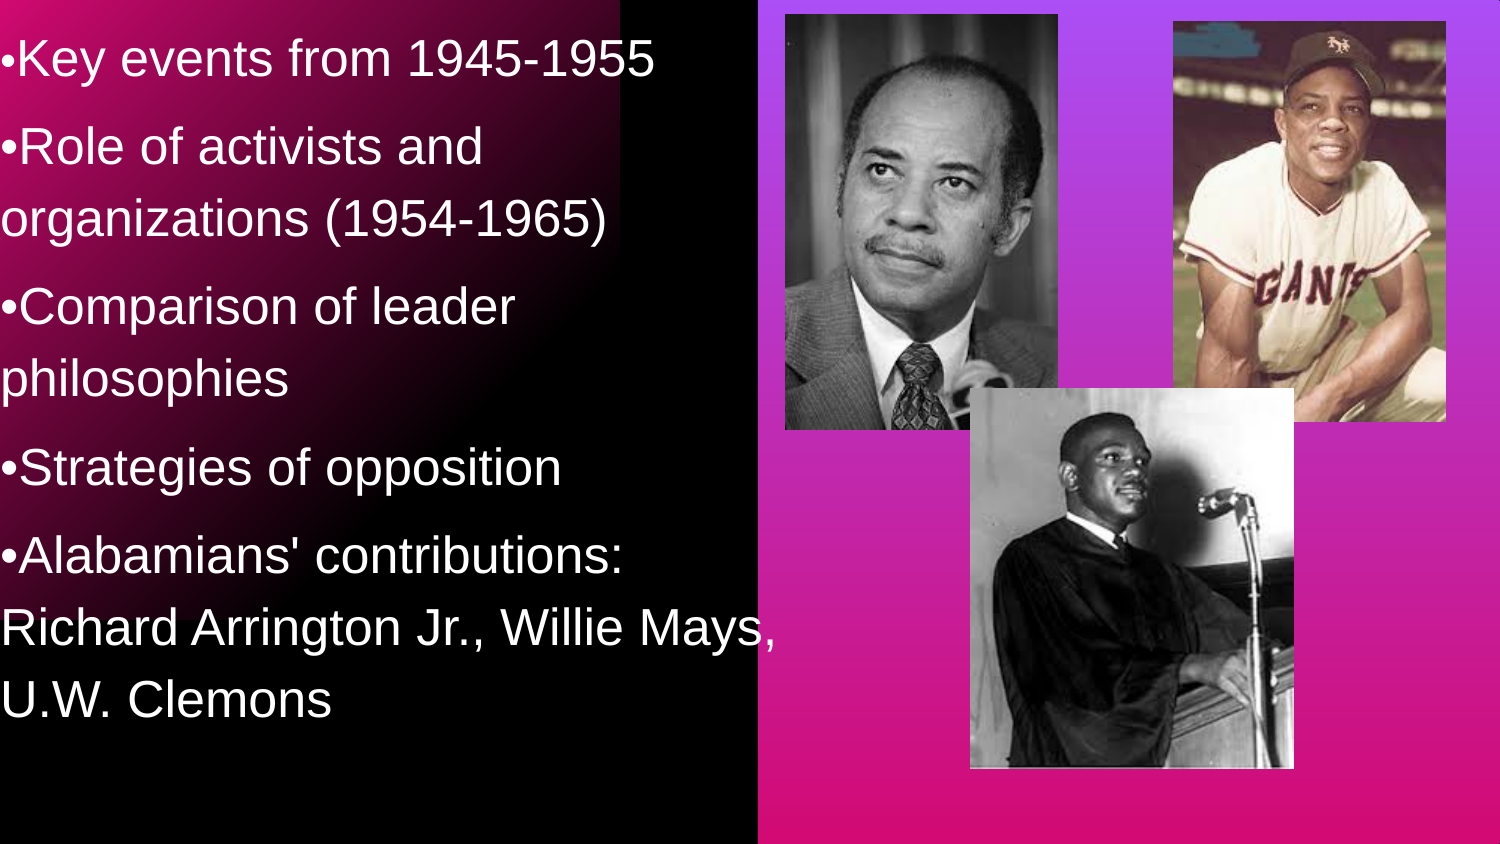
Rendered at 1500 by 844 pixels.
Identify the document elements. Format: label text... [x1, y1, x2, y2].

subtitle •Key events from 1945-1955 •Role of activists and organizations (1954-1965) •Comparison of leader philosophies •Strategies of opposition •Alabamians' contributions: Richard Arrington Jr., Willie Mays, U.W. Clemons [0, 14, 786, 844]
picture [785, 14, 1447, 769]
